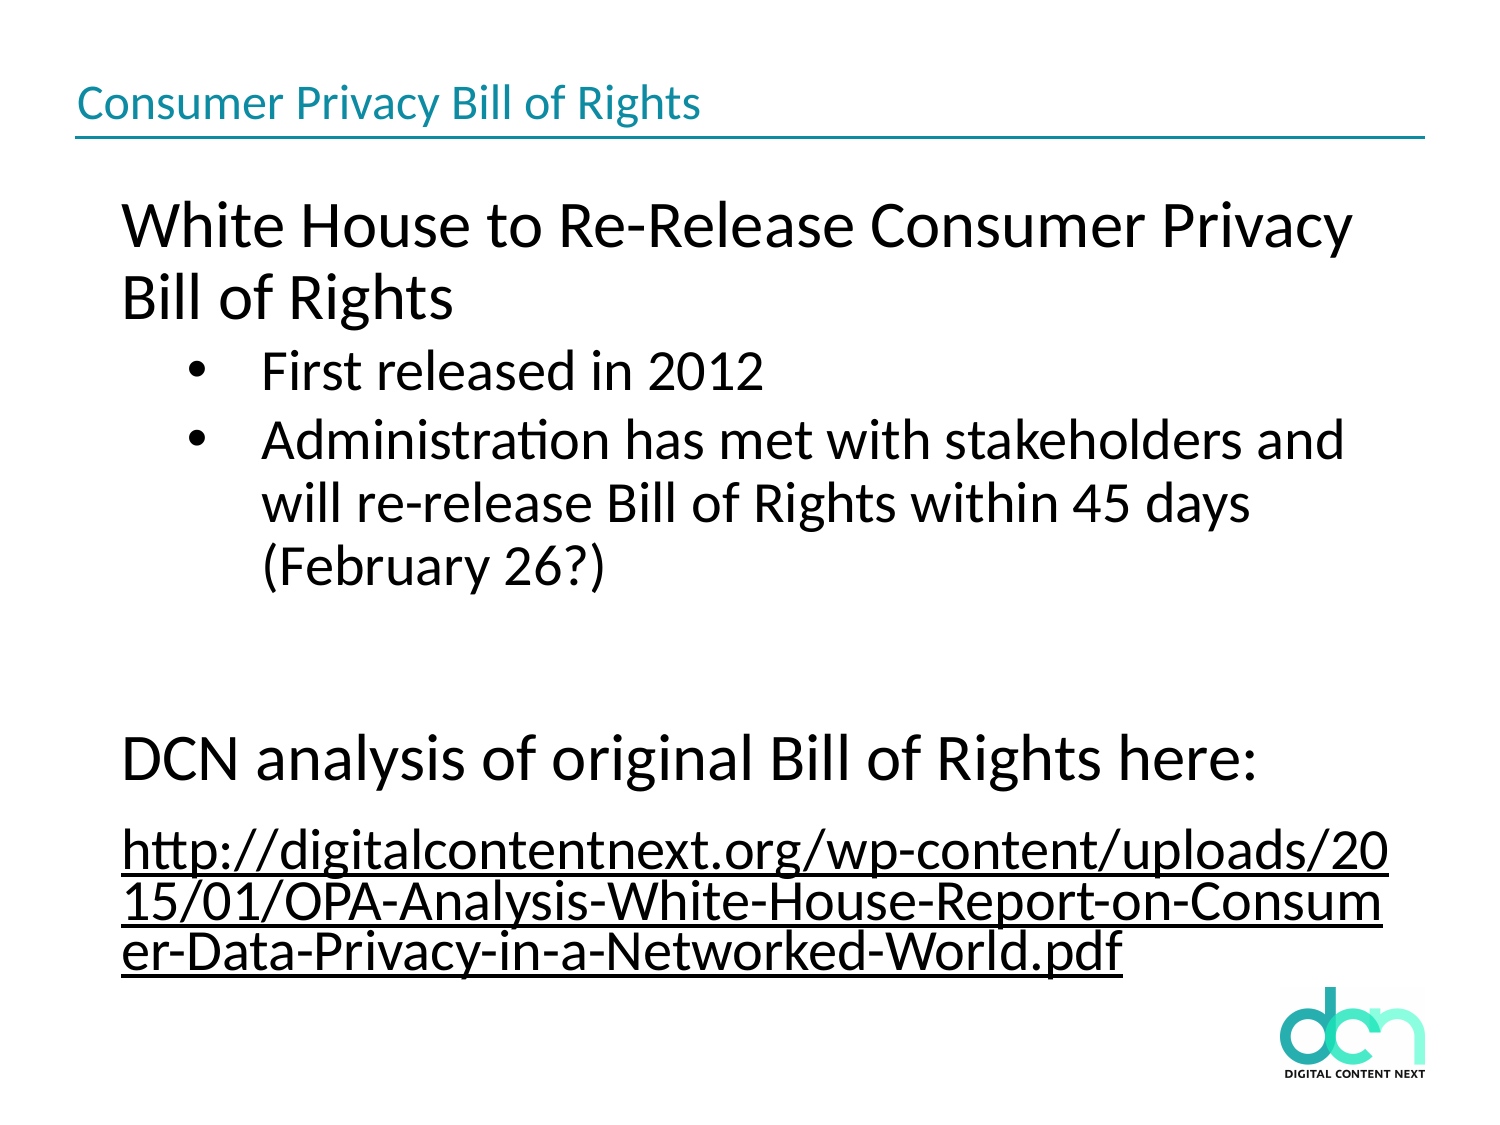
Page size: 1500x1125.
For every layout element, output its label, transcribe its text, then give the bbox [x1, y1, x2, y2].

picture [1280, 1040, 1425, 1078]
text_box Consumer Privacy Bill of Rights [62, 62, 1413, 138]
list White House to Re-Release Consumer Privacy Bill of Rights First released in 2012 Administration has met with stakeholders and will re-release Bill of Rights within 45 days (February 26?) DCN analysis of original Bill of Rights here: http://digitalcontentnext.org/wp-content/uploads/2015/01/OPA-Analysis-White-House-Report-on-Consumer-Data-Privacy-in-a-Networked-World.pdf [75, 174, 1425, 1040]
